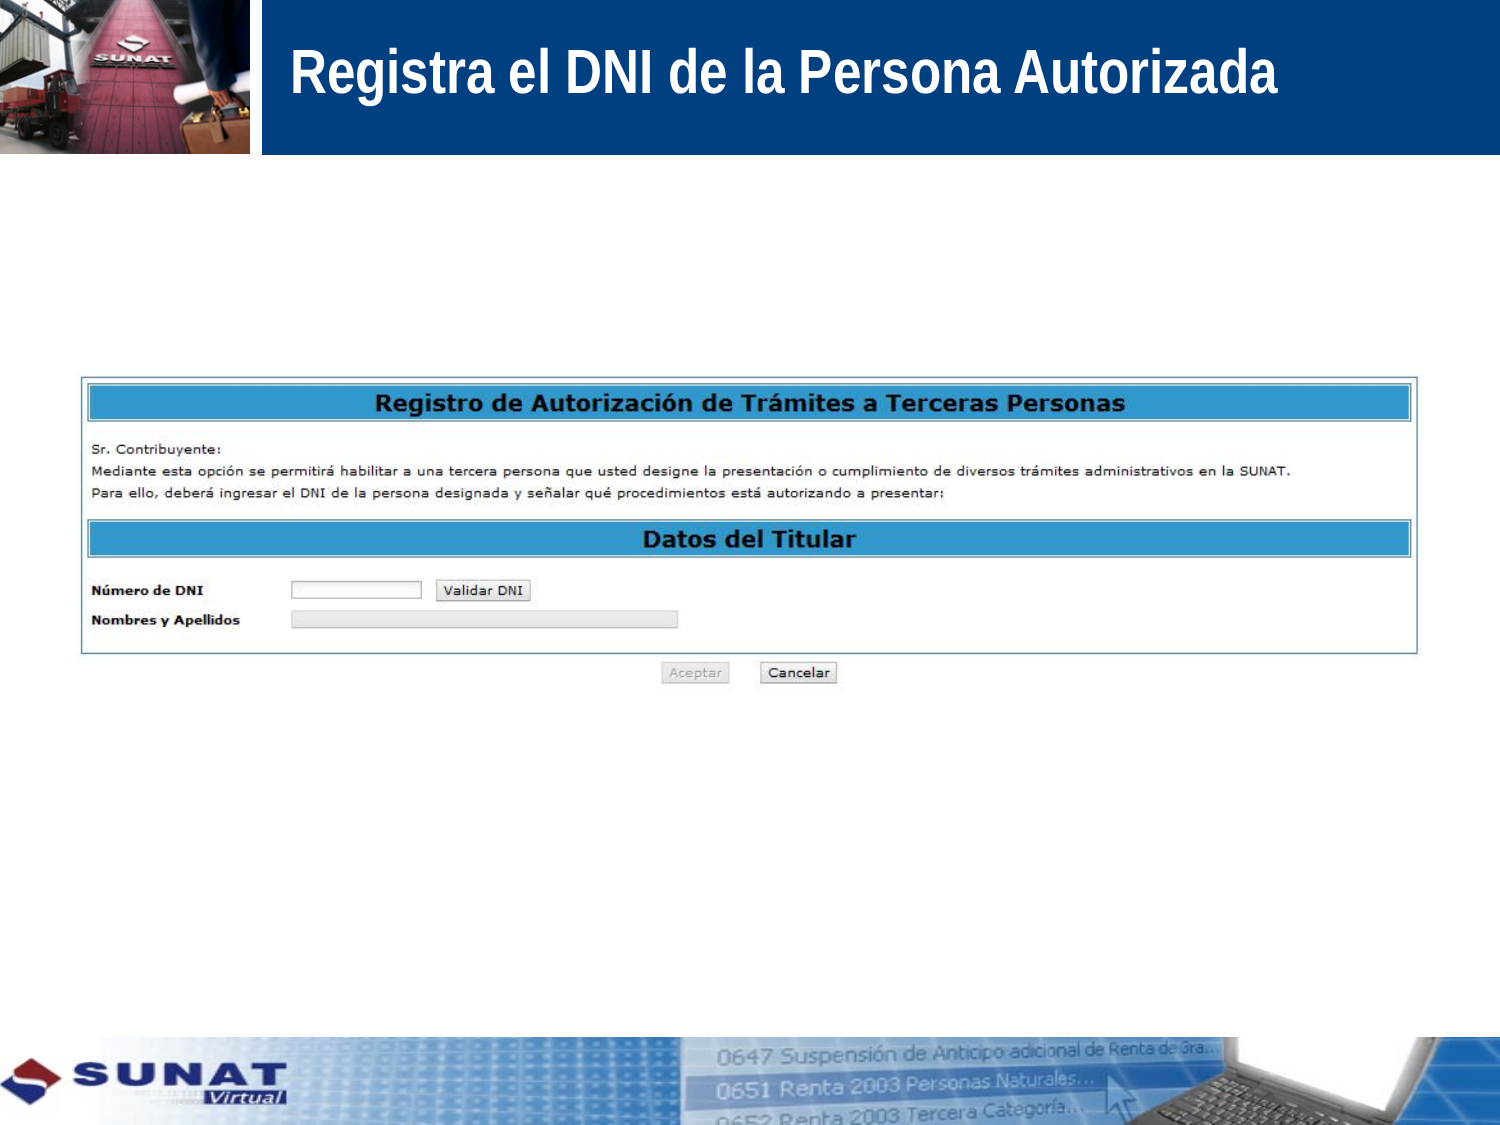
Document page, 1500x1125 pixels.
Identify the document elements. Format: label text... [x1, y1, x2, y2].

picture [76, 373, 1423, 694]
picture [0, 1037, 1500, 1125]
picture [0, 0, 250, 154]
picture [262, 0, 1500, 155]
title Registra el DNI de la Persona Autorizada [274, 0, 1500, 138]
